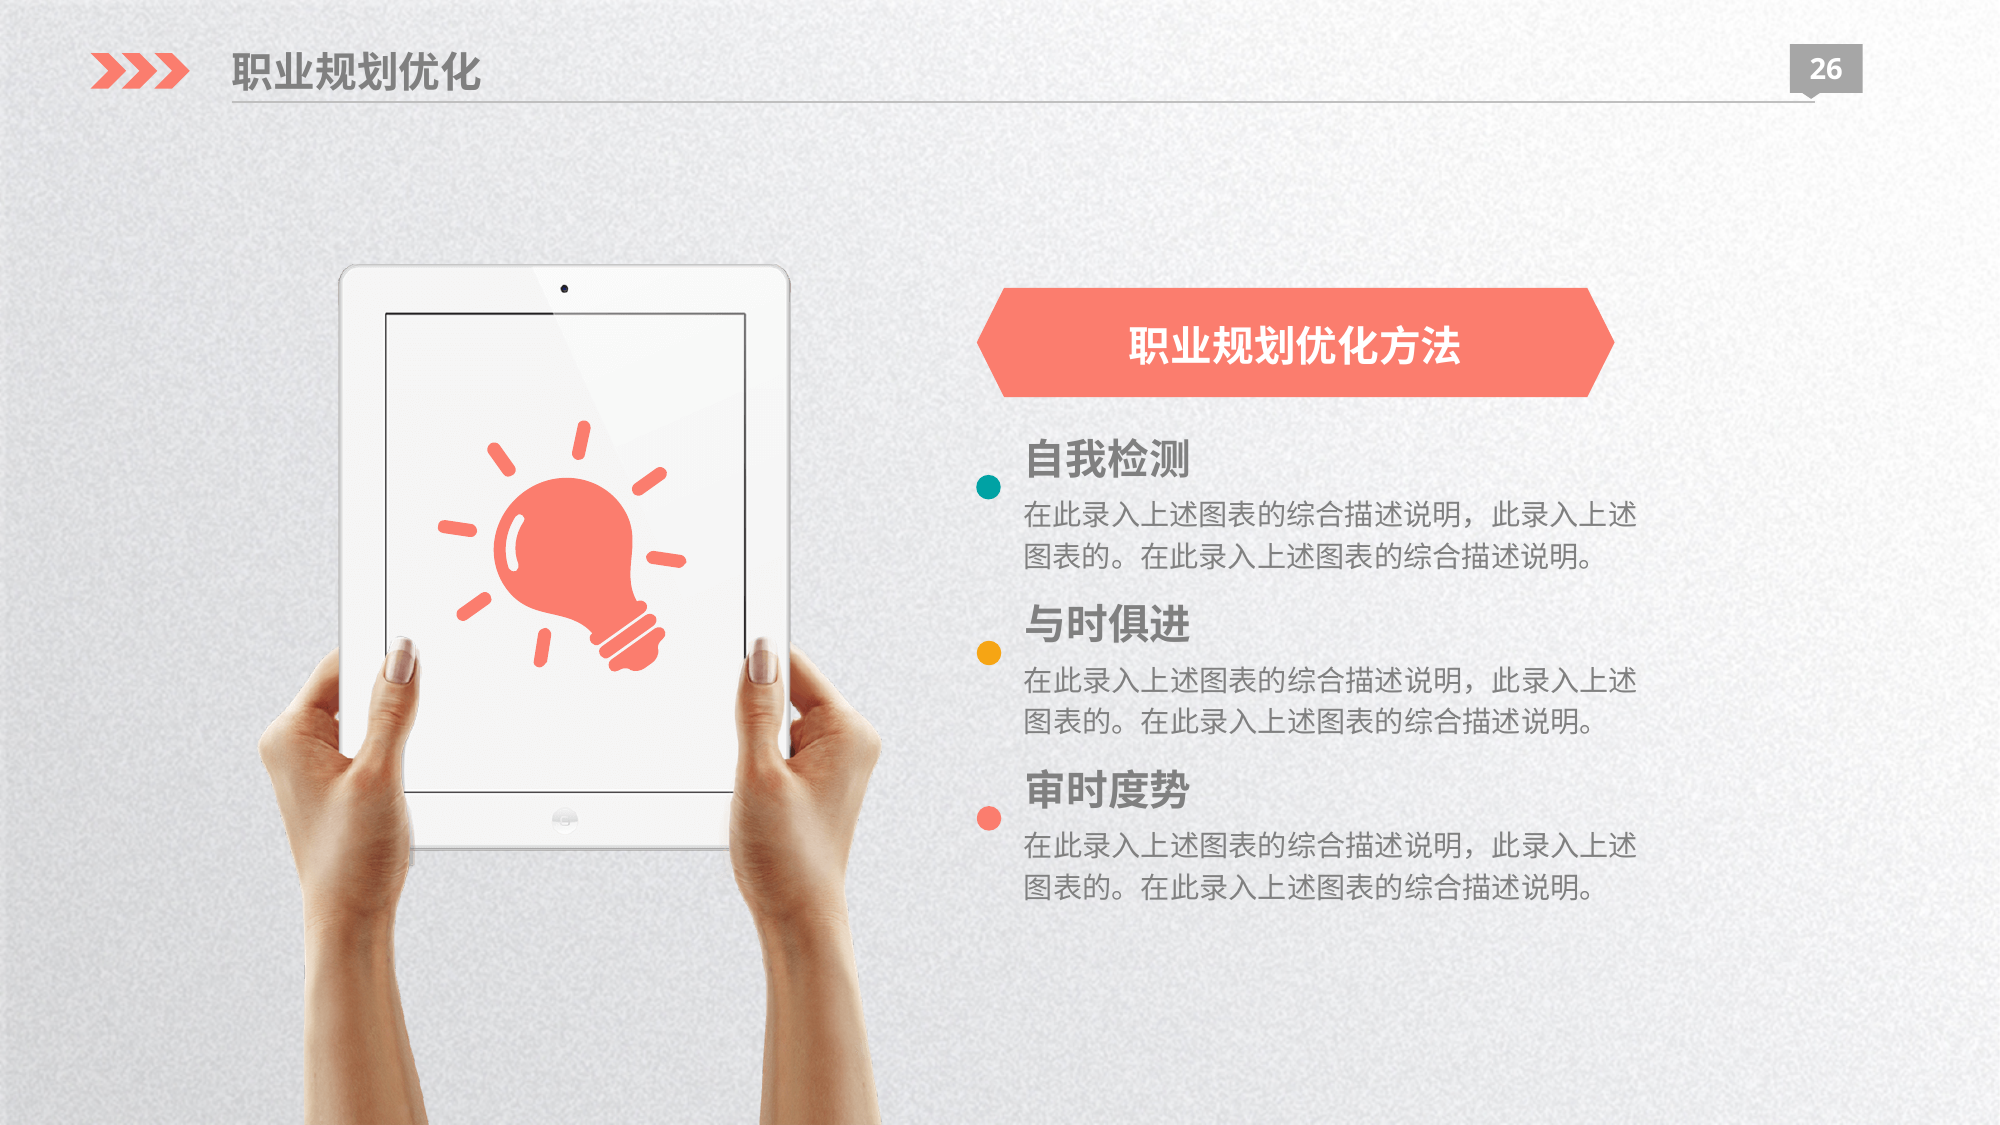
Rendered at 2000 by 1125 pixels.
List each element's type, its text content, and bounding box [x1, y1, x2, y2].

text_box [974, 472, 1003, 502]
text_box 26 [1789, 44, 1863, 92]
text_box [1023, 432, 1639, 571]
picture [0, 0, 2000, 1125]
text_box 职业规划优化 [220, 39, 551, 102]
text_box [1023, 598, 1639, 737]
text_box [974, 285, 1617, 400]
text_box 职业规划优化方法 [1059, 314, 1532, 376]
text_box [90, 52, 191, 89]
text_box [1787, 42, 1865, 101]
text_box [974, 804, 1004, 833]
text_box [974, 638, 1004, 668]
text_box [1023, 763, 1639, 902]
